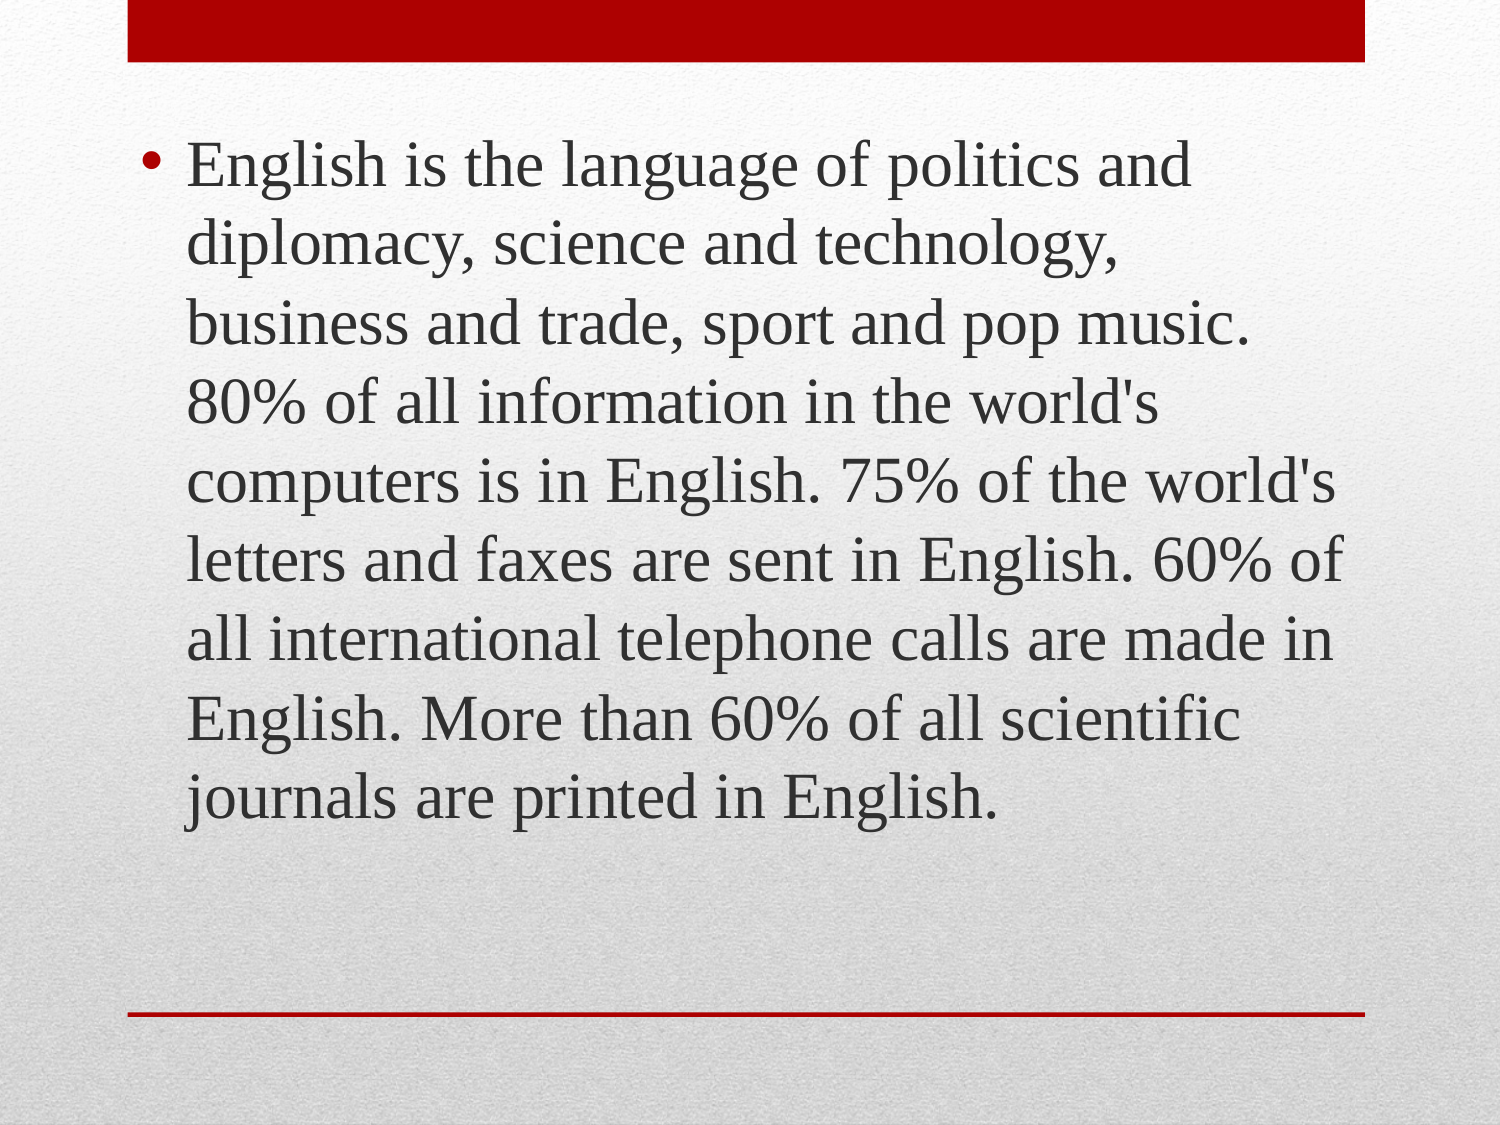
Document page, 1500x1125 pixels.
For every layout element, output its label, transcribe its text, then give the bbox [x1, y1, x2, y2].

list English is the language of politics and diplomacy, science and technology, business and trade, sport and pop music. 80% of all information in the world's computers is in English. 75% of the world's letters and faxes are sent in English. 60% of all international telephone calls are made in English. More than 60% of all scientific journals are printed in English. [125, 112, 1363, 858]
